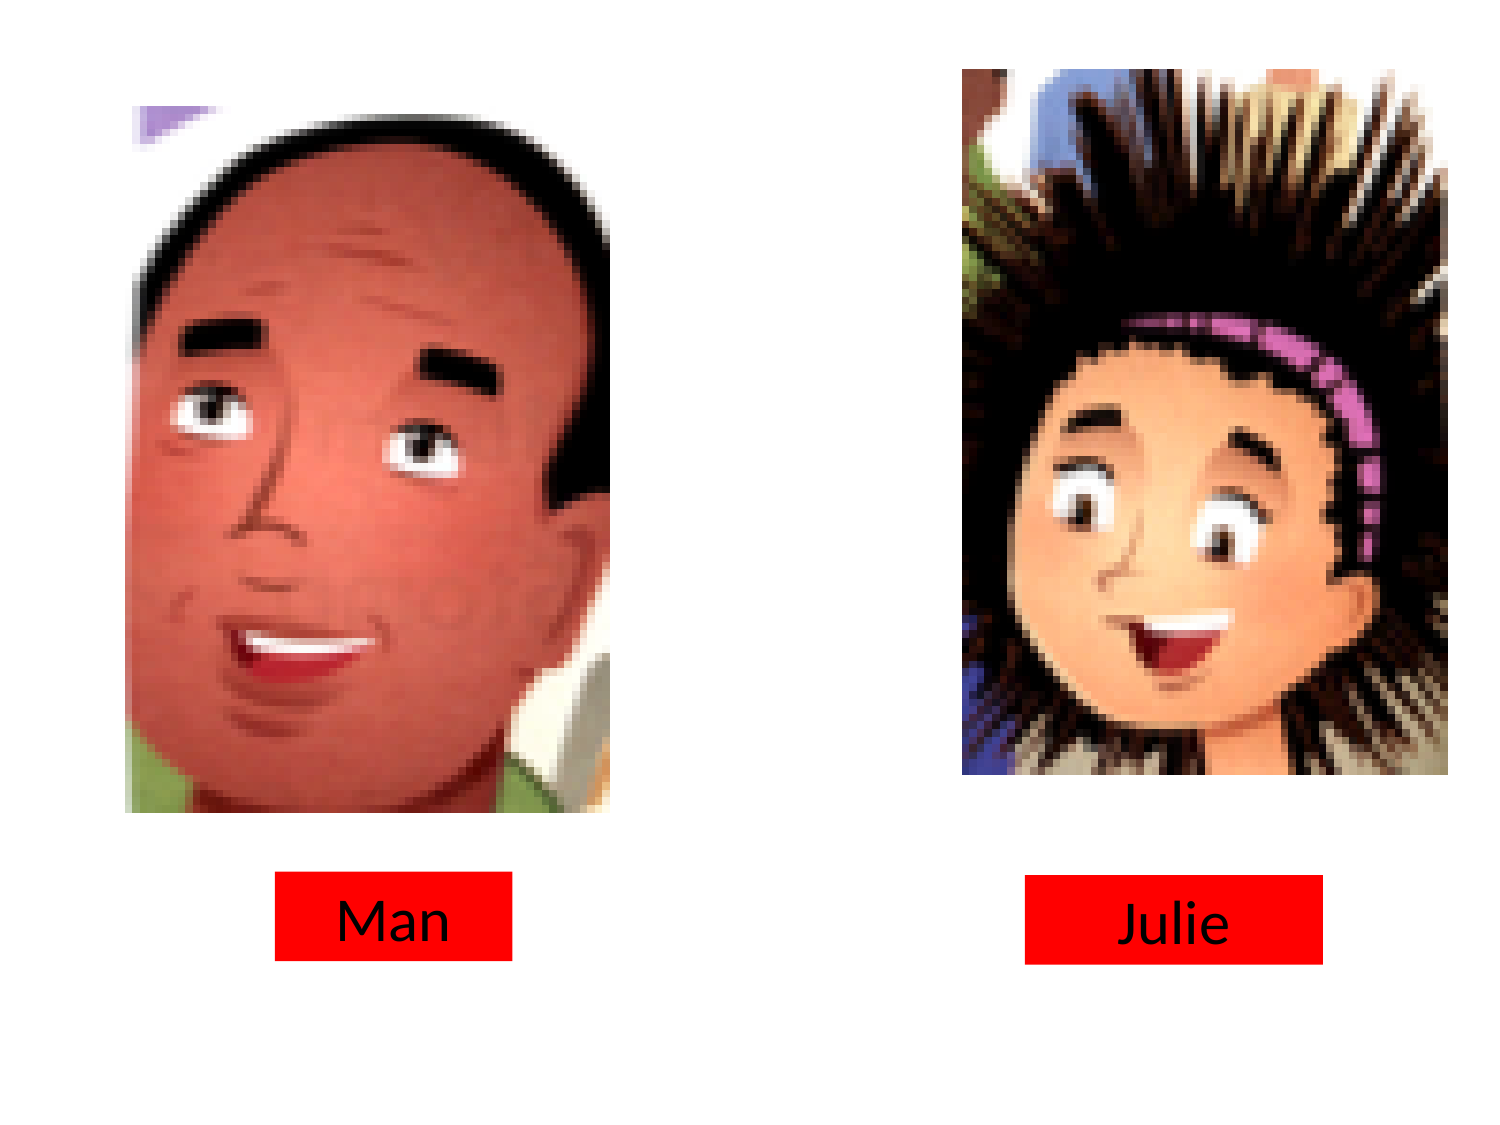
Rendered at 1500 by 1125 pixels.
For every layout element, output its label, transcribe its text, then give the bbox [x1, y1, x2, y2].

text_box Julie [1024, 875, 1323, 965]
text_box Man [274, 871, 513, 962]
picture [124, 99, 618, 813]
picture [962, 62, 1456, 776]
